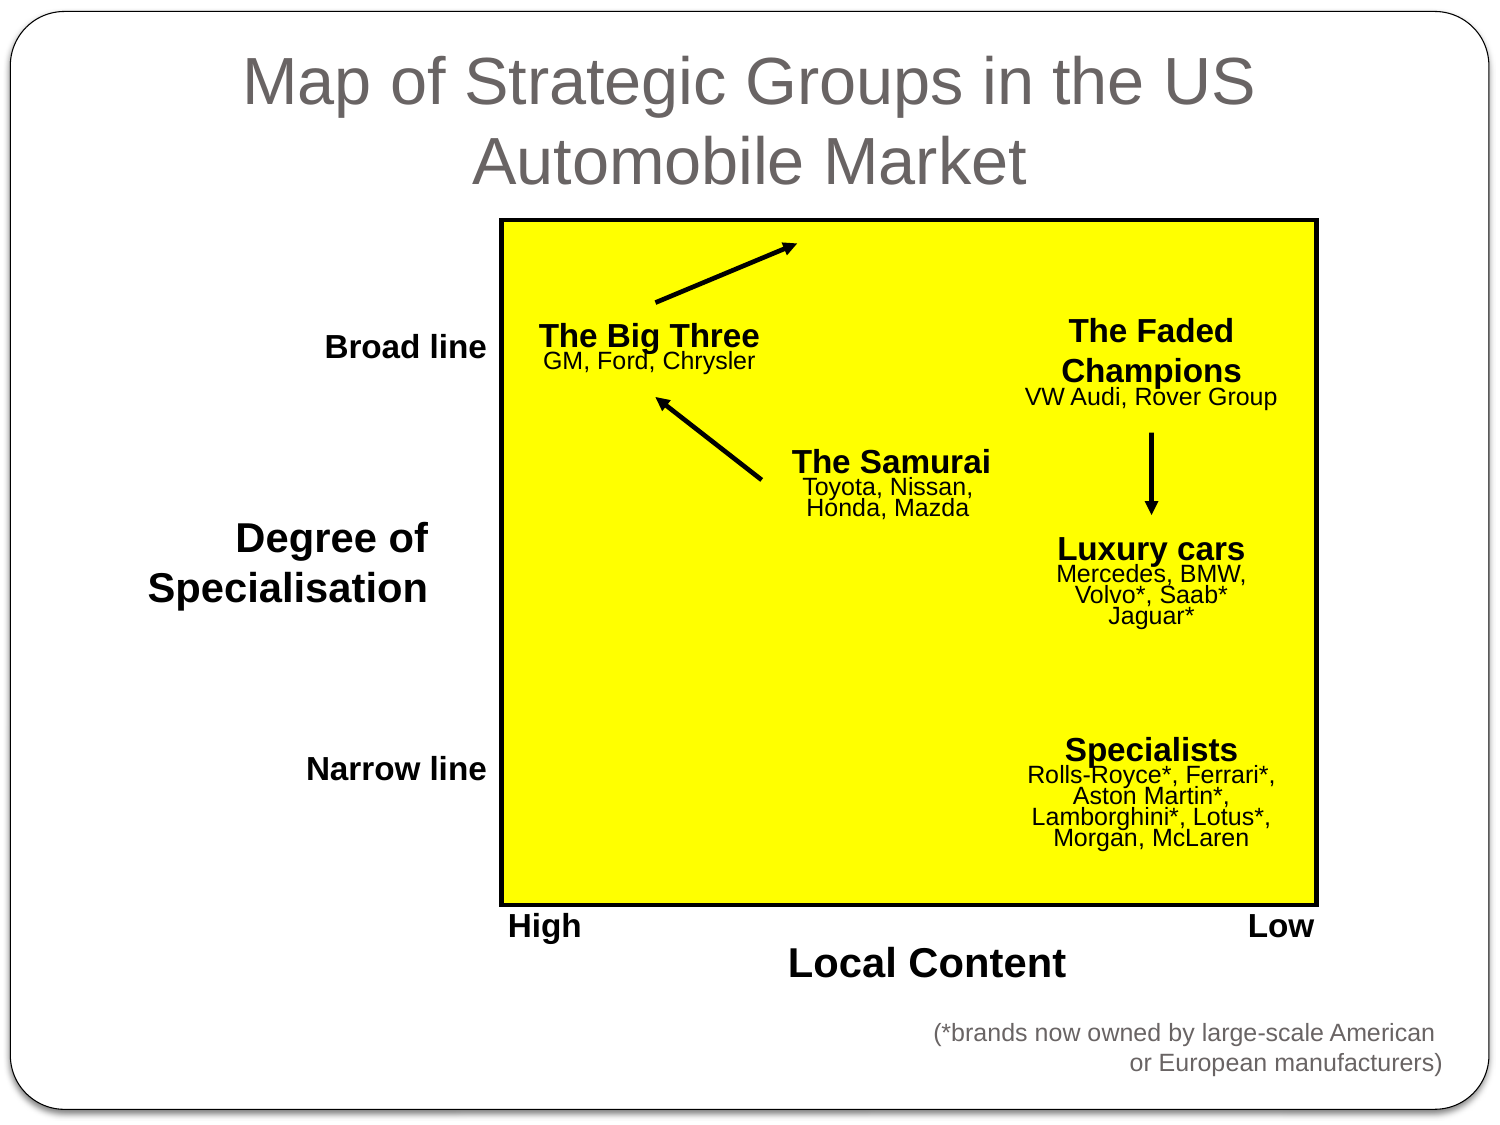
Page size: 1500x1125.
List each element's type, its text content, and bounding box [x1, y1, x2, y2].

text_box High [301, 897, 597, 952]
text_box Low [1033, 897, 1329, 952]
text_box The Big Three GM, Ford, Chrysler [501, 306, 798, 383]
text_box [501, 219, 1317, 906]
text_box [1145, 432, 1158, 516]
text_box Specialists Rolls-Royce*, Ferrari*, Aston Martin*, Lamborghini*, Lotus*, Morgan, McLaren [998, 720, 1306, 859]
text_box Narrow line [206, 739, 502, 795]
text_box The Faded Champions VW Audi, Rover Group [1003, 302, 1300, 418]
title Map of Strategic Groups in the US Automobile Market [74, 44, 1426, 213]
text_box Local Content [738, 928, 1117, 994]
text_box Degree of Specialisation [123, 503, 443, 619]
text_box [655, 397, 762, 481]
text_box (*brands now owned by large-scale American or European manufacturers) [537, 1009, 1458, 1084]
text_box The Samurai Toyota, Nissan, Honda, Mazda [761, 432, 1022, 529]
text_box Broad line [265, 318, 501, 373]
text_box [655, 242, 798, 303]
text_box Luxury cars Mercedes, BMW, Volvo*, Saab* Jaguar* [1021, 519, 1282, 637]
